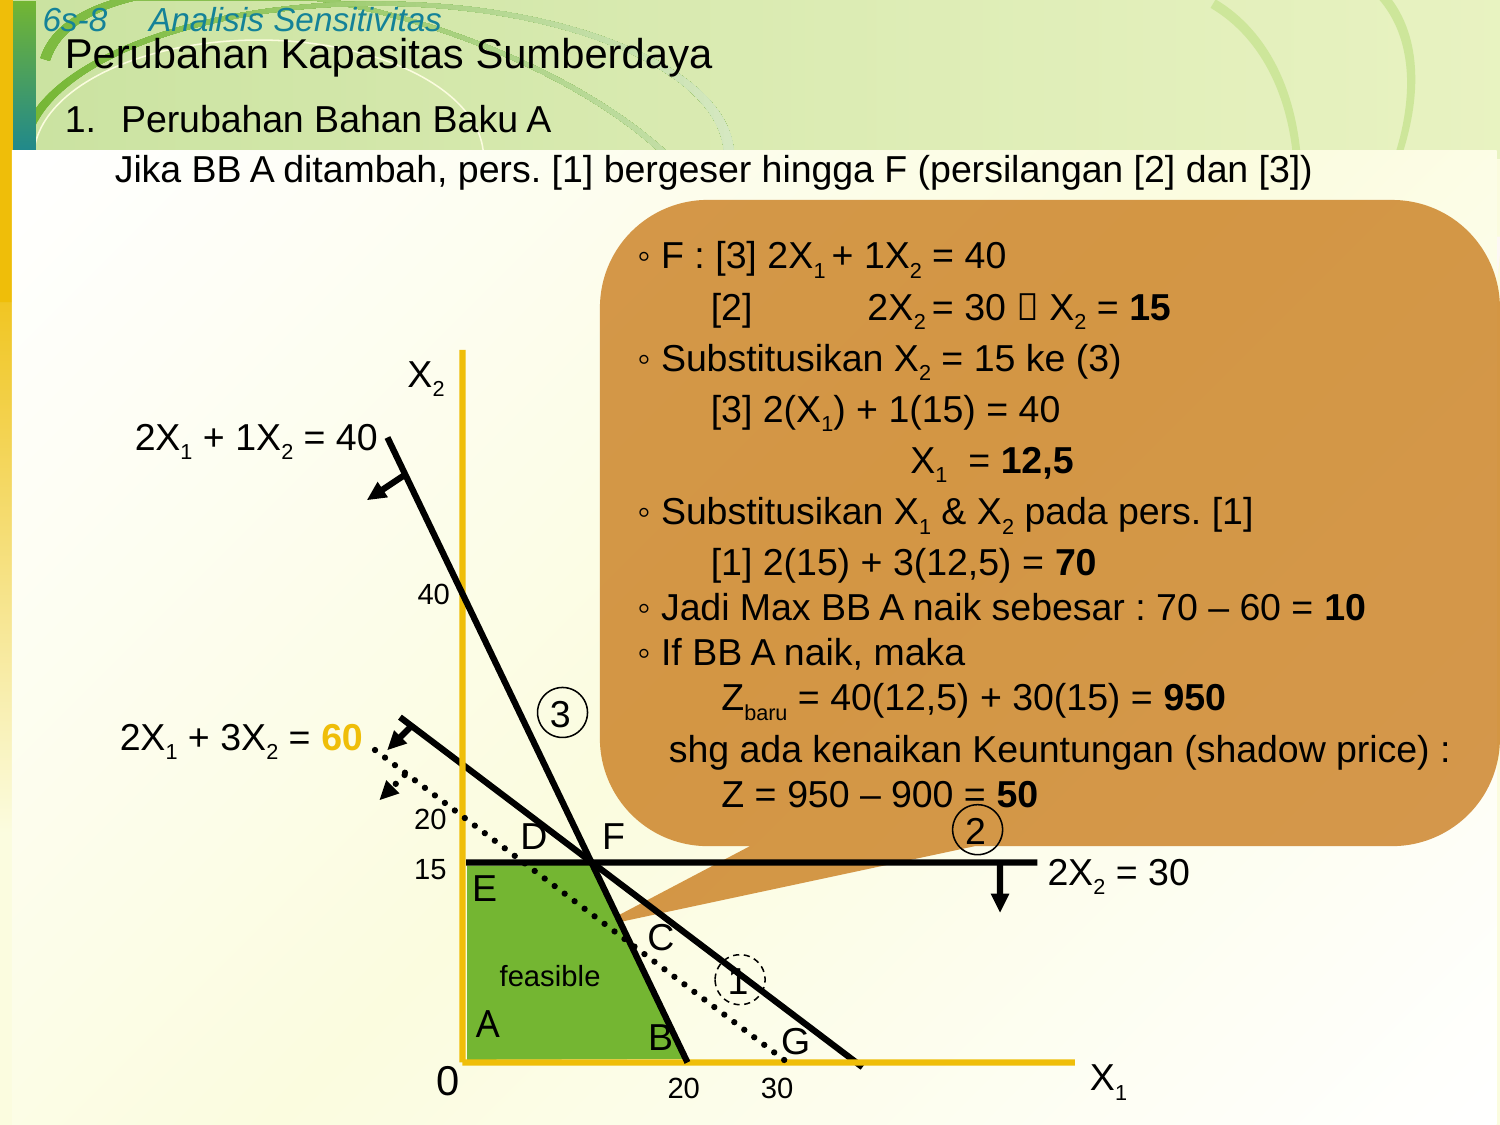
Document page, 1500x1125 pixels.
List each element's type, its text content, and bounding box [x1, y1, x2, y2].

text_box Jika BB A ditambah, pers. [1] bergeser hingga F (persilangan [2] dan [3]) [99, 137, 1500, 200]
text_box Perubahan Kapasitas Sumberdaya [50, 19, 775, 88]
text_box Perubahan Bahan Baku A [50, 87, 613, 150]
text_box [74, 349, 1201, 1125]
text_box ◦ F : [3] 2X1 + 1X2 = 40 [2] 2X2 = 30  X2 = 15 ◦ Substitusikan X2 = 15 ke (3) [3] 2(X1) + 1(15) = 40 X1 = 12,5 ◦ Substitusikan X1 & X2 pada pers. [1] [1] 2(15) + 3(12,5) = 70 ◦ Jadi Max BB A naik sebesar : 70 – 60 = 10 ◦ If BB A naik, maka Zbaru = 40(12,5) + 30(15) = 950 shg ada kenaikan Keuntungan (shadow price) : Z = 950 – 900 = 50 [599, 200, 1500, 847]
